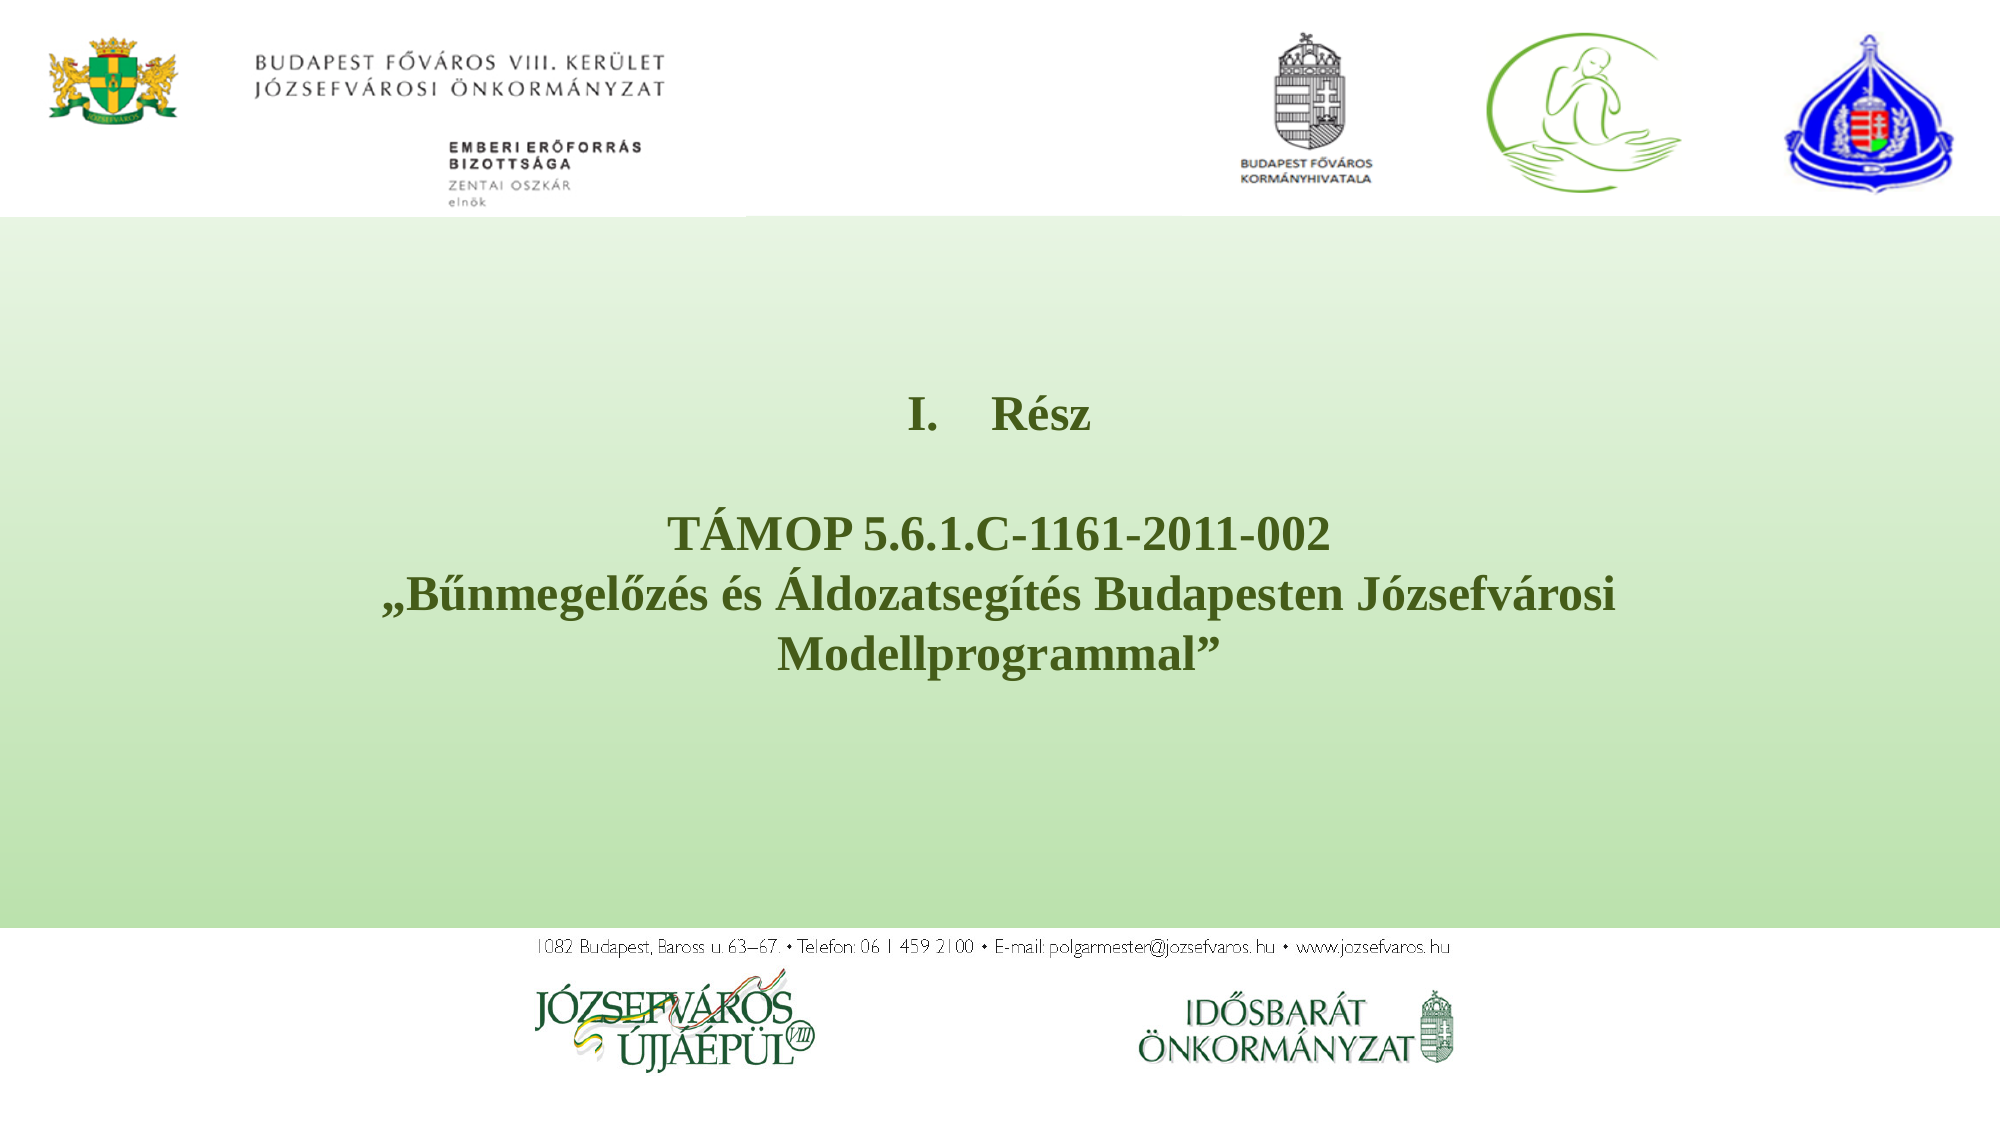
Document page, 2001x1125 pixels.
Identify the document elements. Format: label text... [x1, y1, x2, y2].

text_box Rész TÁMOP 5.6.1.C-1161-2011-002 „Bűnmegelőzés és Áldozatsegítés Budapesten Józsefvárosi Modellprogrammal” [304, 372, 1695, 733]
picture [1182, 0, 2000, 216]
picture [0, 0, 746, 217]
picture [382, 928, 1605, 1125]
